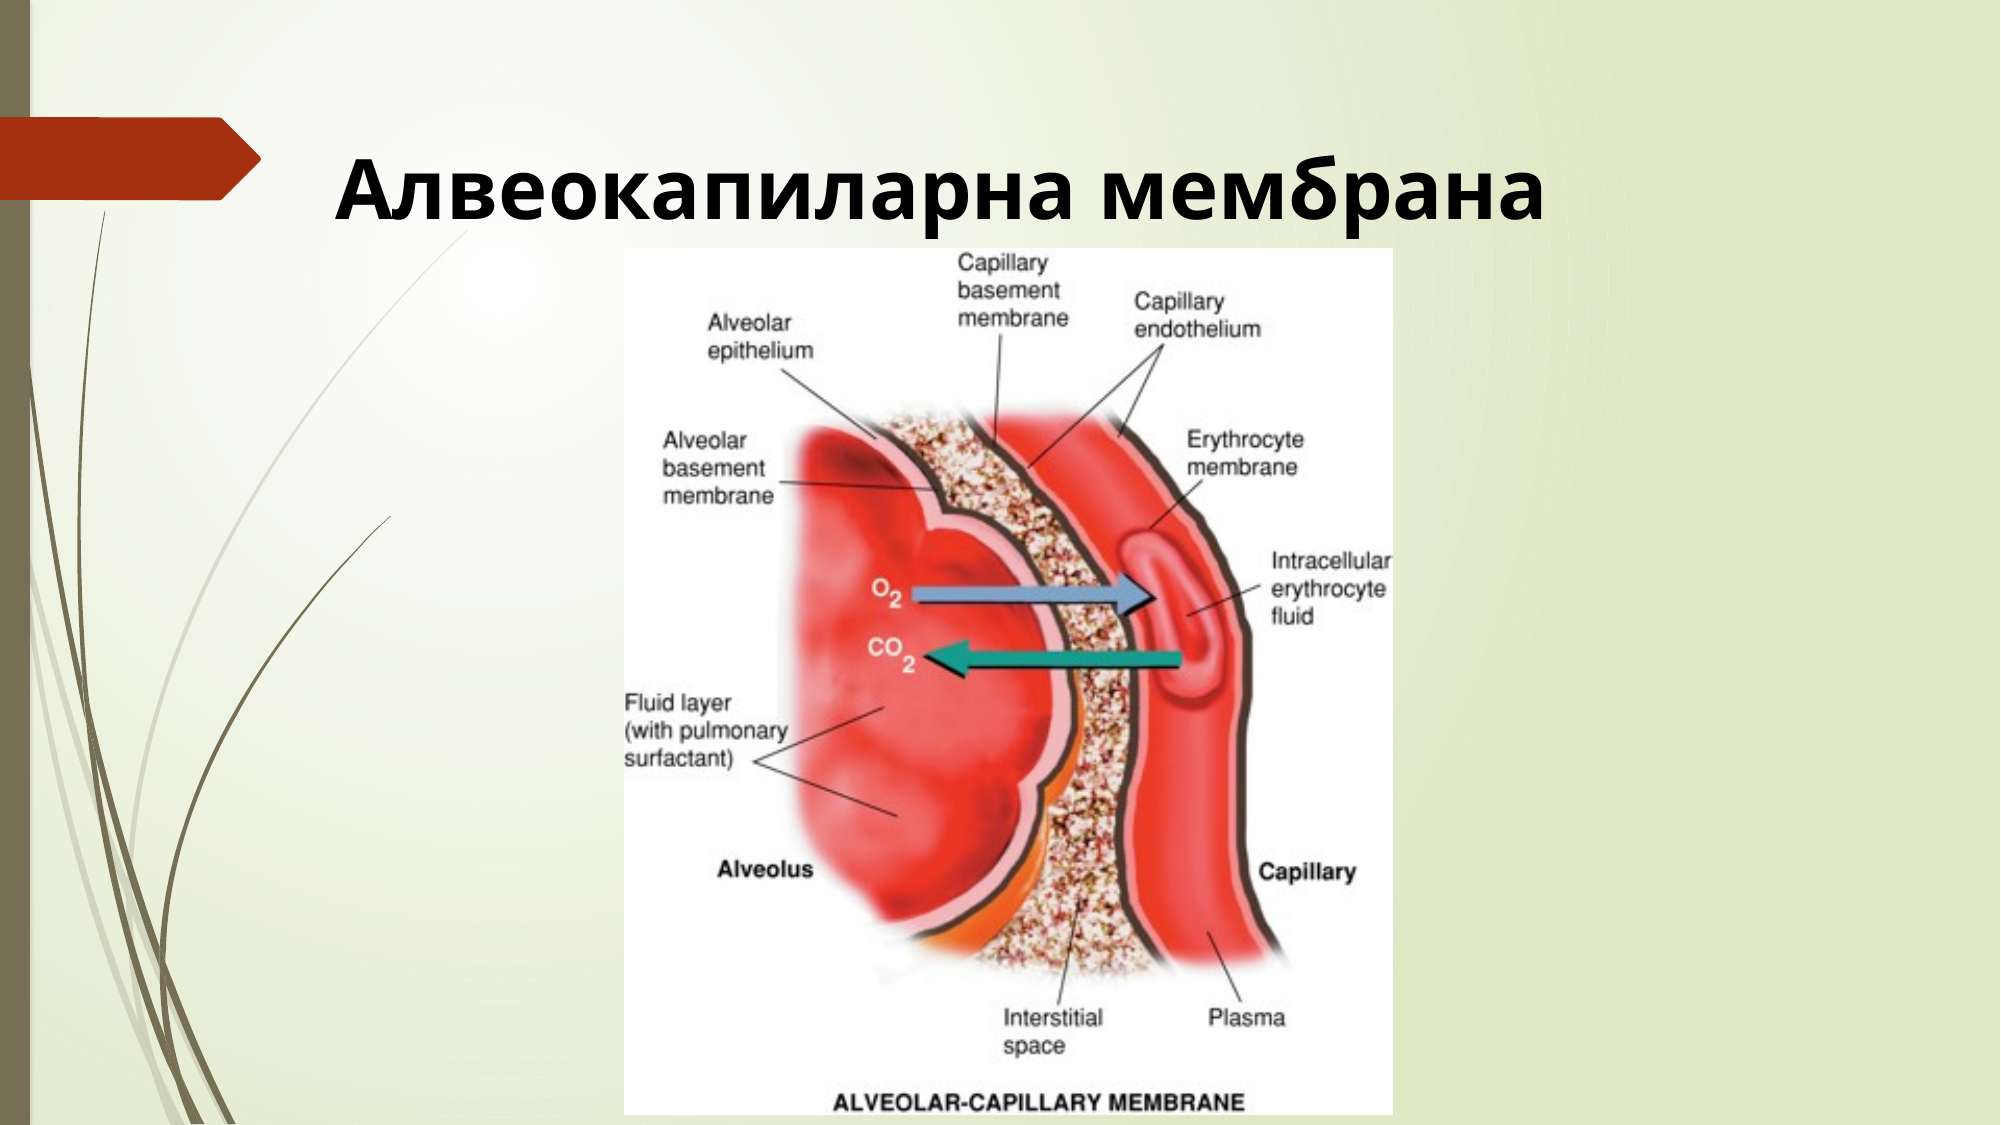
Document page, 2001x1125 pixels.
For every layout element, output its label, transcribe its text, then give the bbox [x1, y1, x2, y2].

picture [623, 248, 1393, 1116]
title Алвеокапиларна мембрана [320, 128, 1671, 317]
